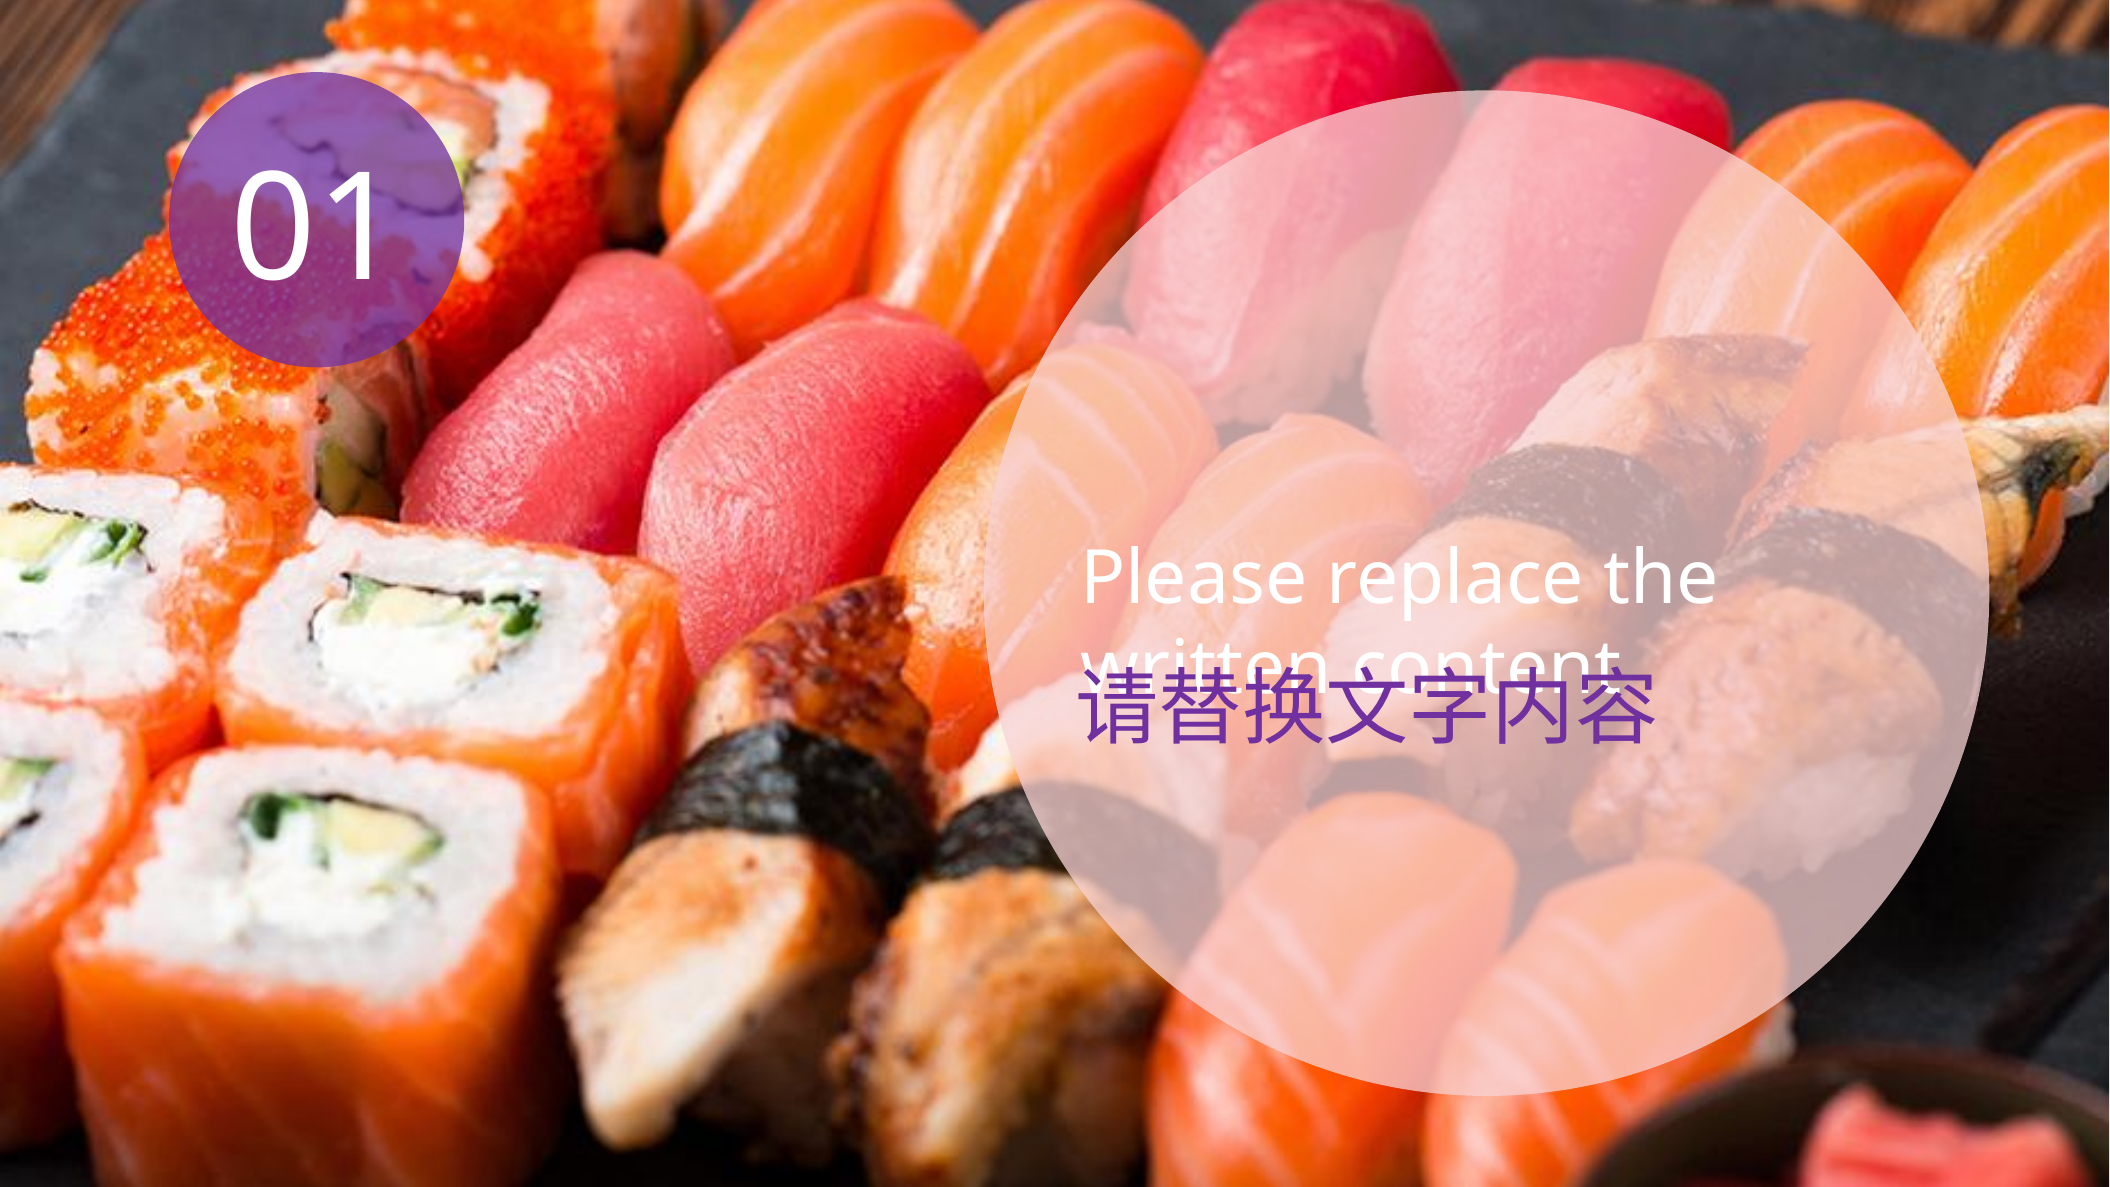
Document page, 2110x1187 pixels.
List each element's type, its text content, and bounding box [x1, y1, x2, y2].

text_box [982, 89, 1991, 1097]
text_box [0, 0, 2110, 1187]
text_box 请替换文字内容 [1033, 627, 1673, 762]
text_box Please replace the written content [1065, 521, 1973, 716]
text_box 01 [167, 71, 466, 369]
